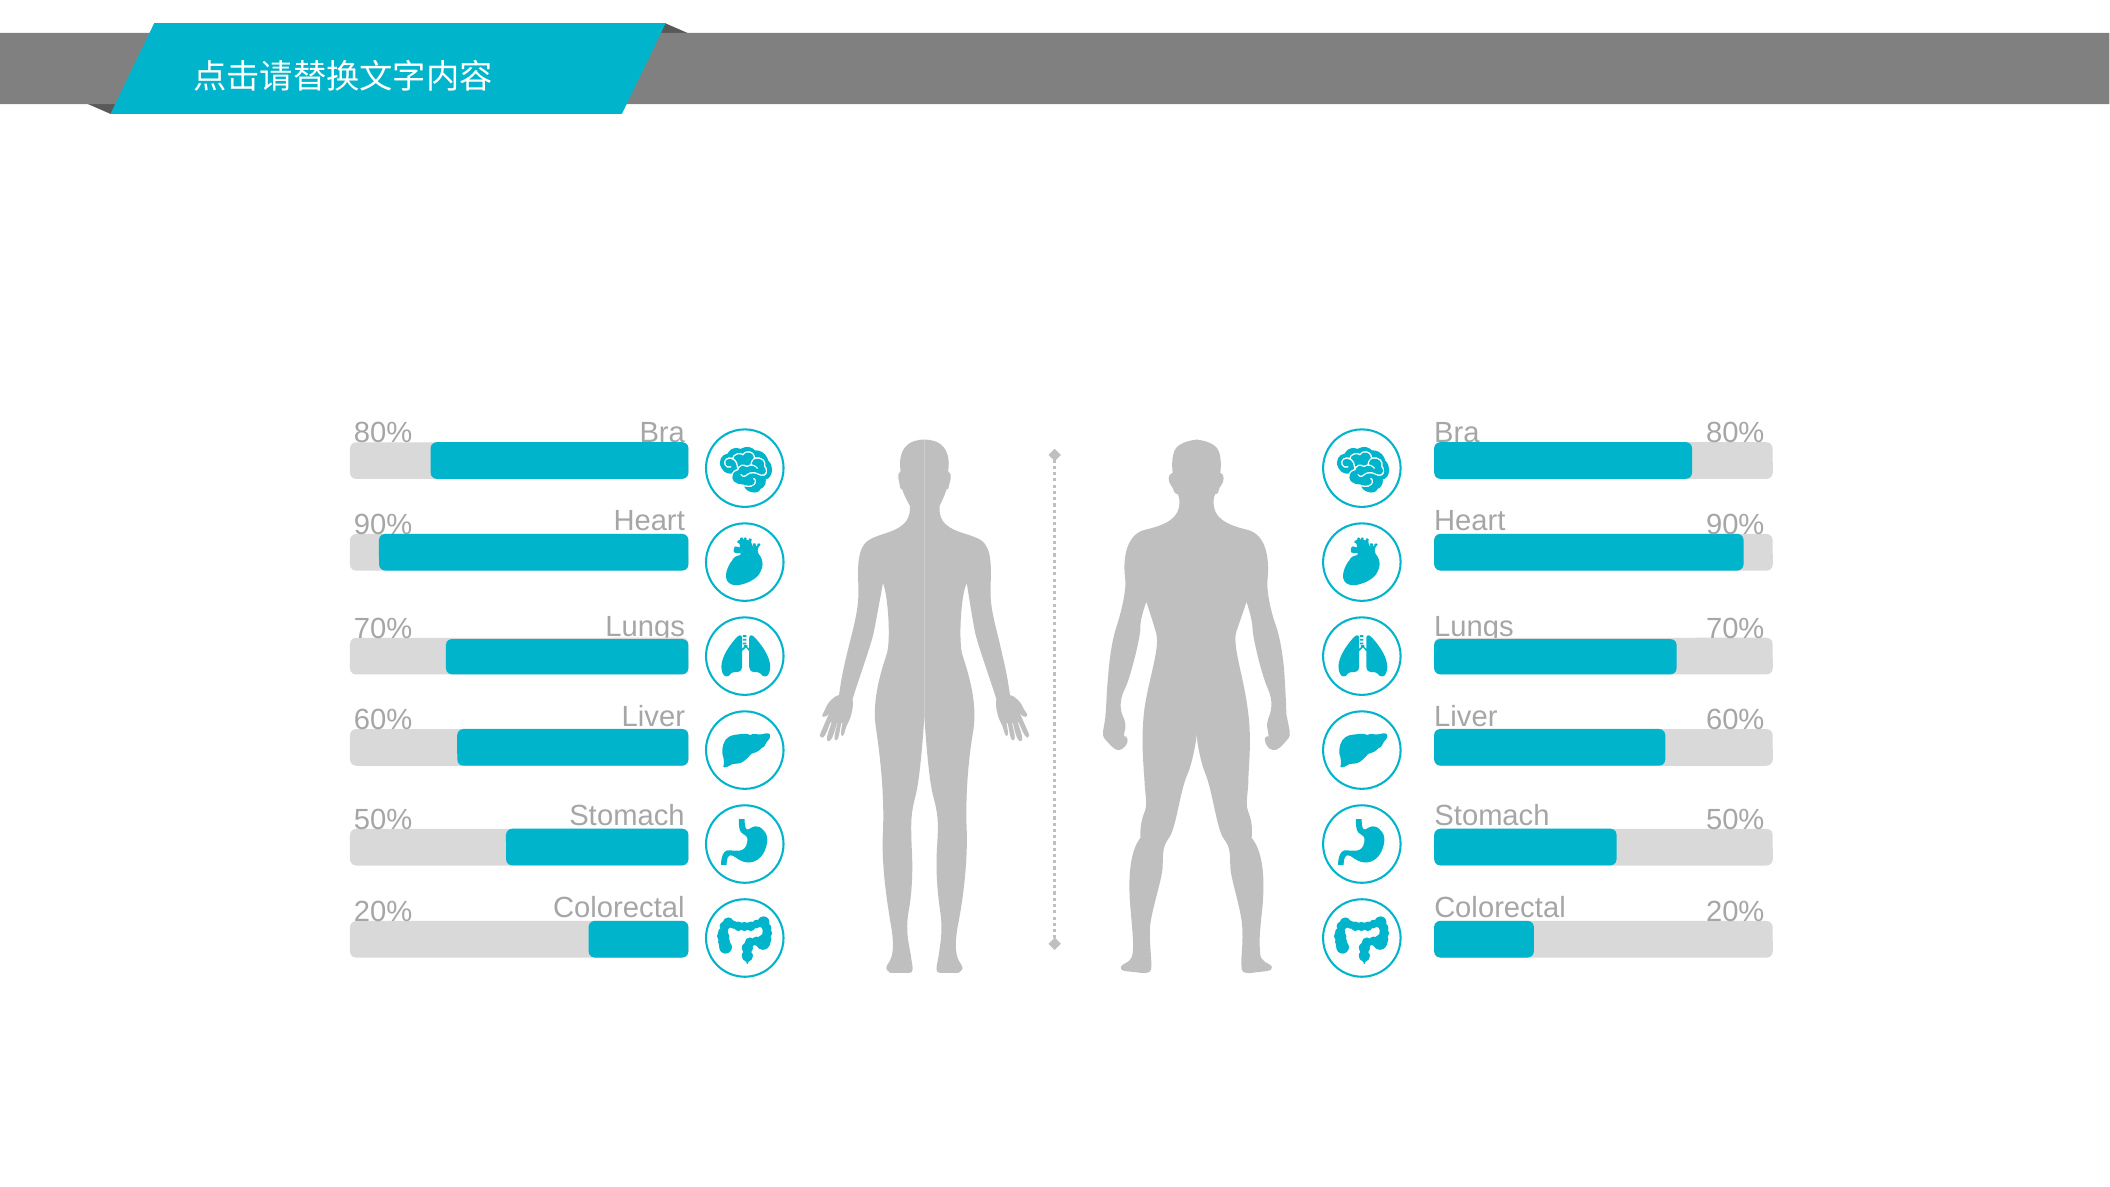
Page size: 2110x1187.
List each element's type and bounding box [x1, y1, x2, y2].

text_box [705, 711, 784, 789]
text_box [1434, 495, 1773, 571]
text_box [1323, 617, 1401, 695]
text_box [1434, 408, 1773, 479]
text_box [349, 883, 689, 958]
text_box [1323, 805, 1401, 883]
text_box [705, 429, 784, 507]
text_box [349, 408, 689, 479]
text_box [705, 899, 784, 977]
text_box [349, 691, 689, 766]
text_box [705, 805, 784, 883]
text_box [349, 601, 689, 675]
text_box [705, 617, 784, 695]
text_box [1323, 429, 1401, 507]
text_box [1434, 691, 1773, 766]
text_box [349, 495, 689, 571]
text_box [818, 439, 1031, 973]
text_box [1323, 711, 1401, 789]
text_box [1434, 601, 1773, 675]
text_box [1102, 439, 1291, 974]
text_box [1434, 883, 1773, 958]
text_box [1323, 899, 1401, 977]
text_box [349, 791, 689, 866]
text_box [1323, 523, 1401, 601]
text_box [0, 23, 2110, 115]
text_box [705, 523, 784, 601]
text_box [1434, 791, 1773, 866]
